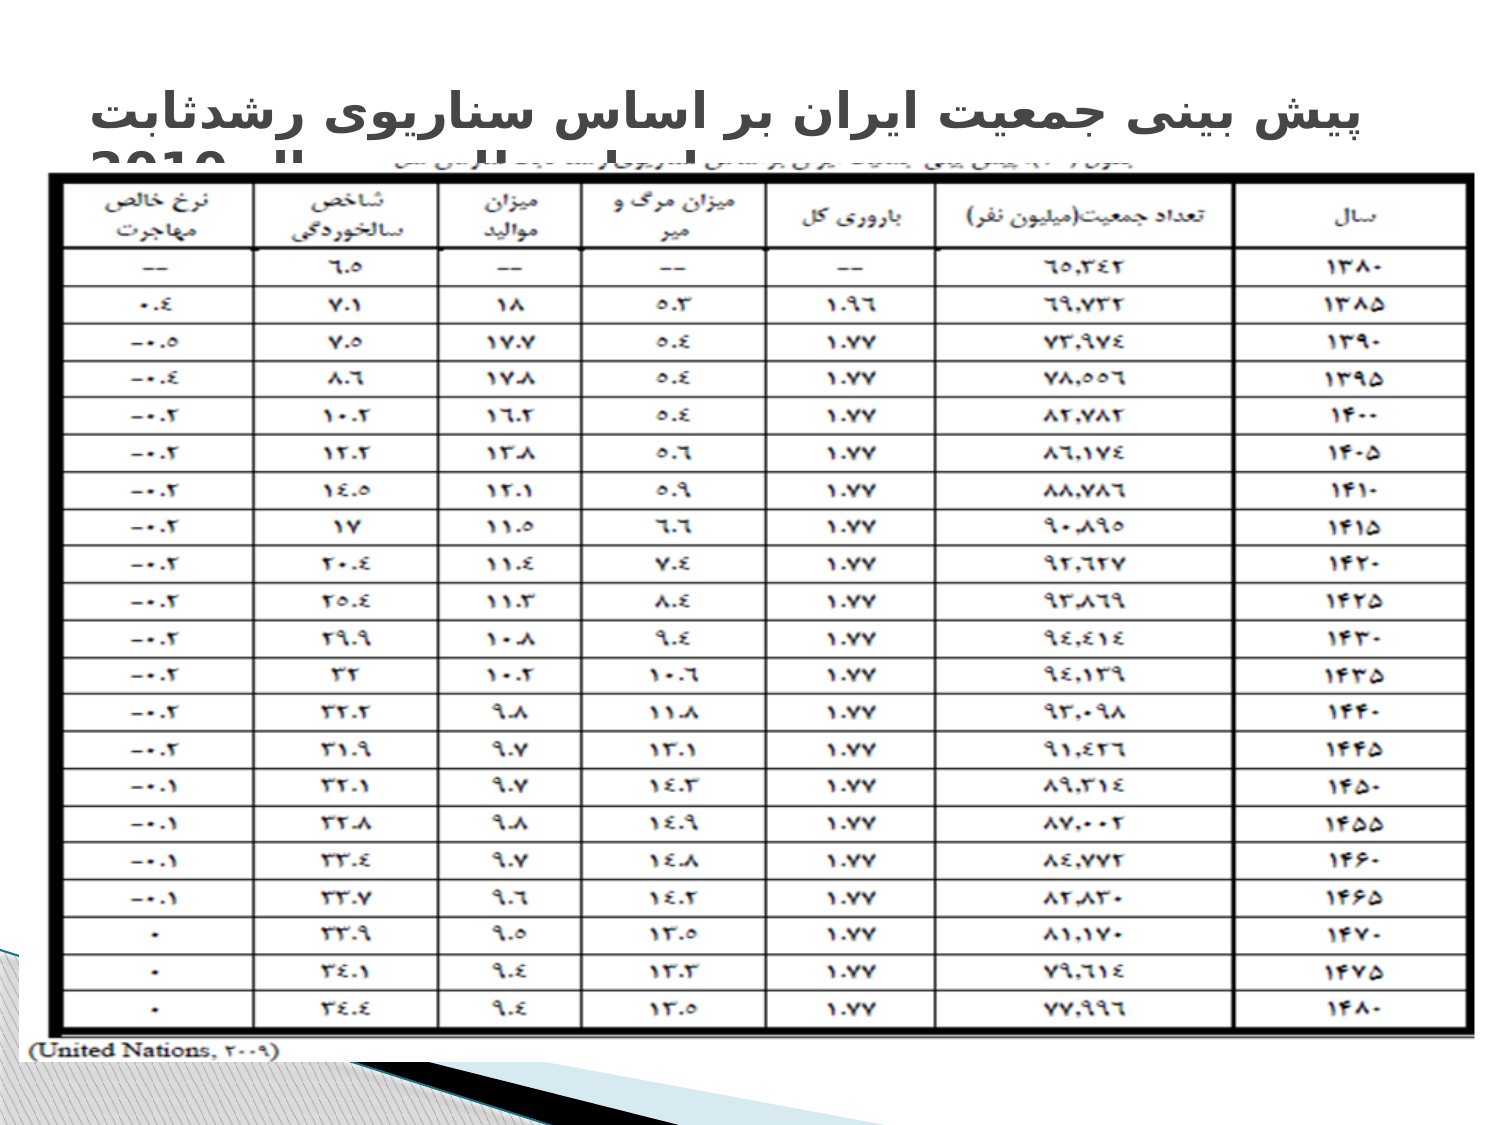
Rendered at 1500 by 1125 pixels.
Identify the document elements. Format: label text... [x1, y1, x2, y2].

picture [19, 163, 1481, 1062]
title پیش بینی جمعیت ایران بر اساس سناریوی رشدثابت سازمان ملل در سال 2010 [75, 45, 1425, 163]
